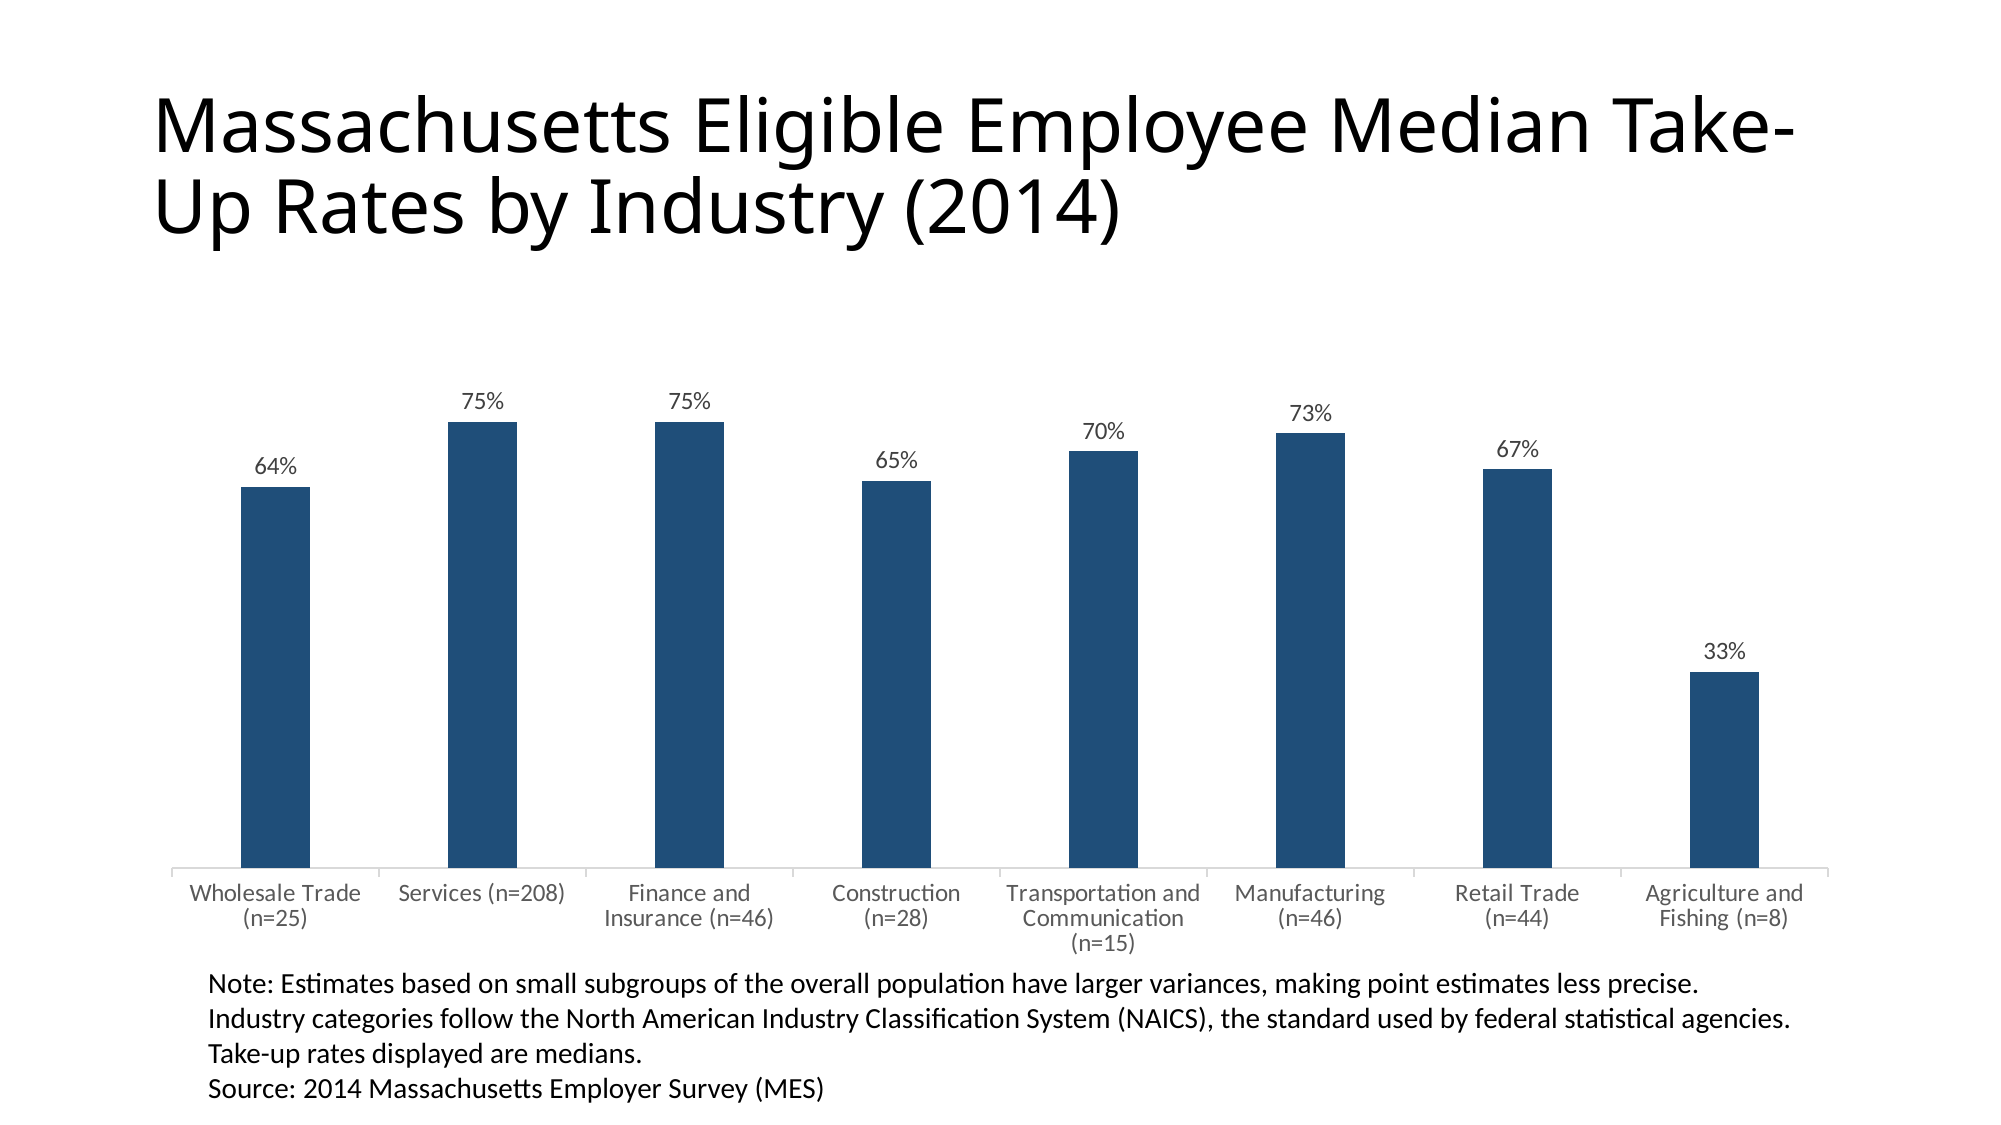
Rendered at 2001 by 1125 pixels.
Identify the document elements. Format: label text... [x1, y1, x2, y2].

chart [137, 258, 1863, 973]
text_box Note: Estimates based on small subgroups of the overall population have larger variances, making point estimates less precise. Industry categories follow the North American Industry Classification System (NAICS), the standard used by federal statistical agencies. Take-up rates displayed are medians. Source: 2014 Massachusetts Employer Survey (MES) [193, 973, 1863, 1112]
title Massachusetts Eligible Employee Median Take-Up Rates by Industry (2014) [137, 59, 1863, 258]
